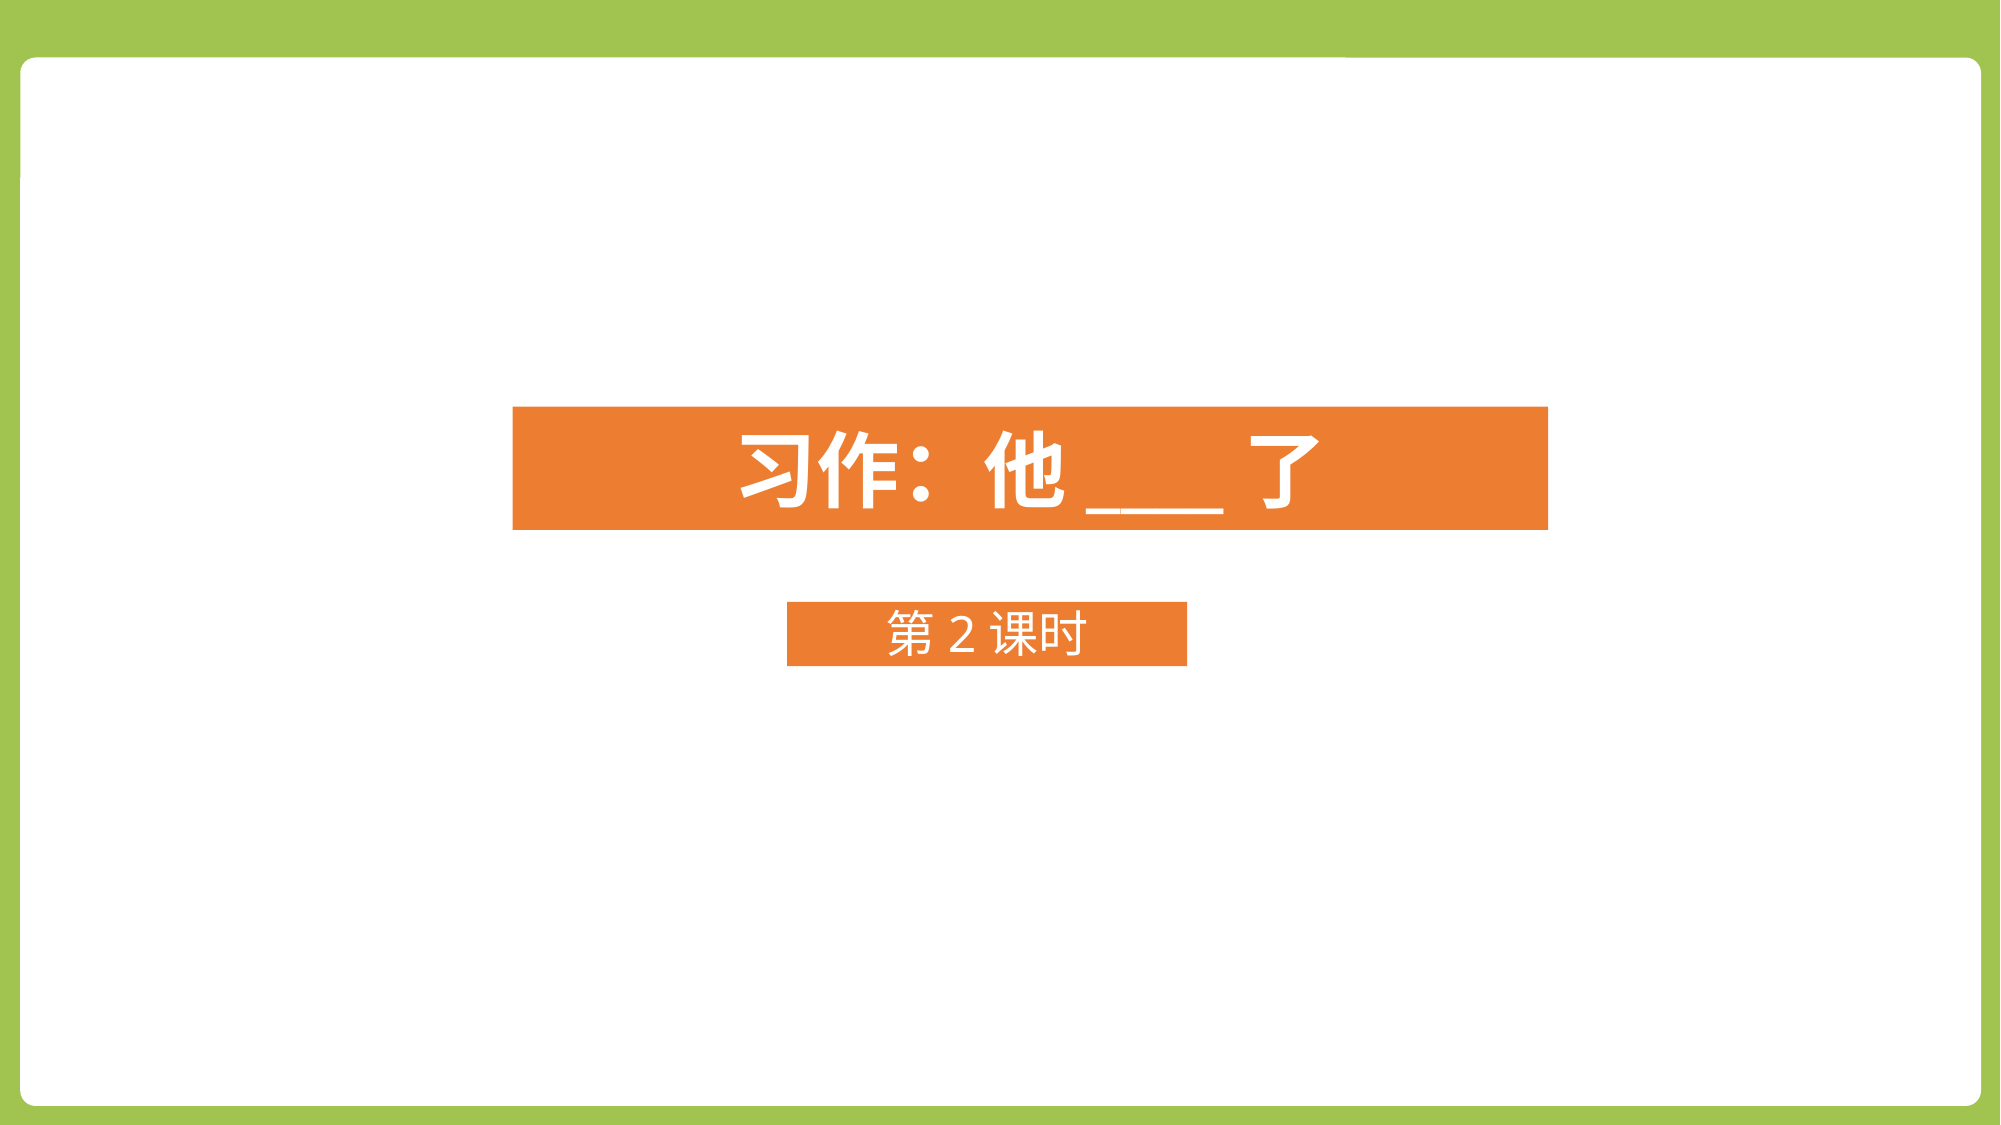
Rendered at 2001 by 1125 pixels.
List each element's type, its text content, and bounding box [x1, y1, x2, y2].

title 习作：他____了 [512, 406, 1549, 530]
subtitle 第2课时 [787, 601, 1188, 667]
